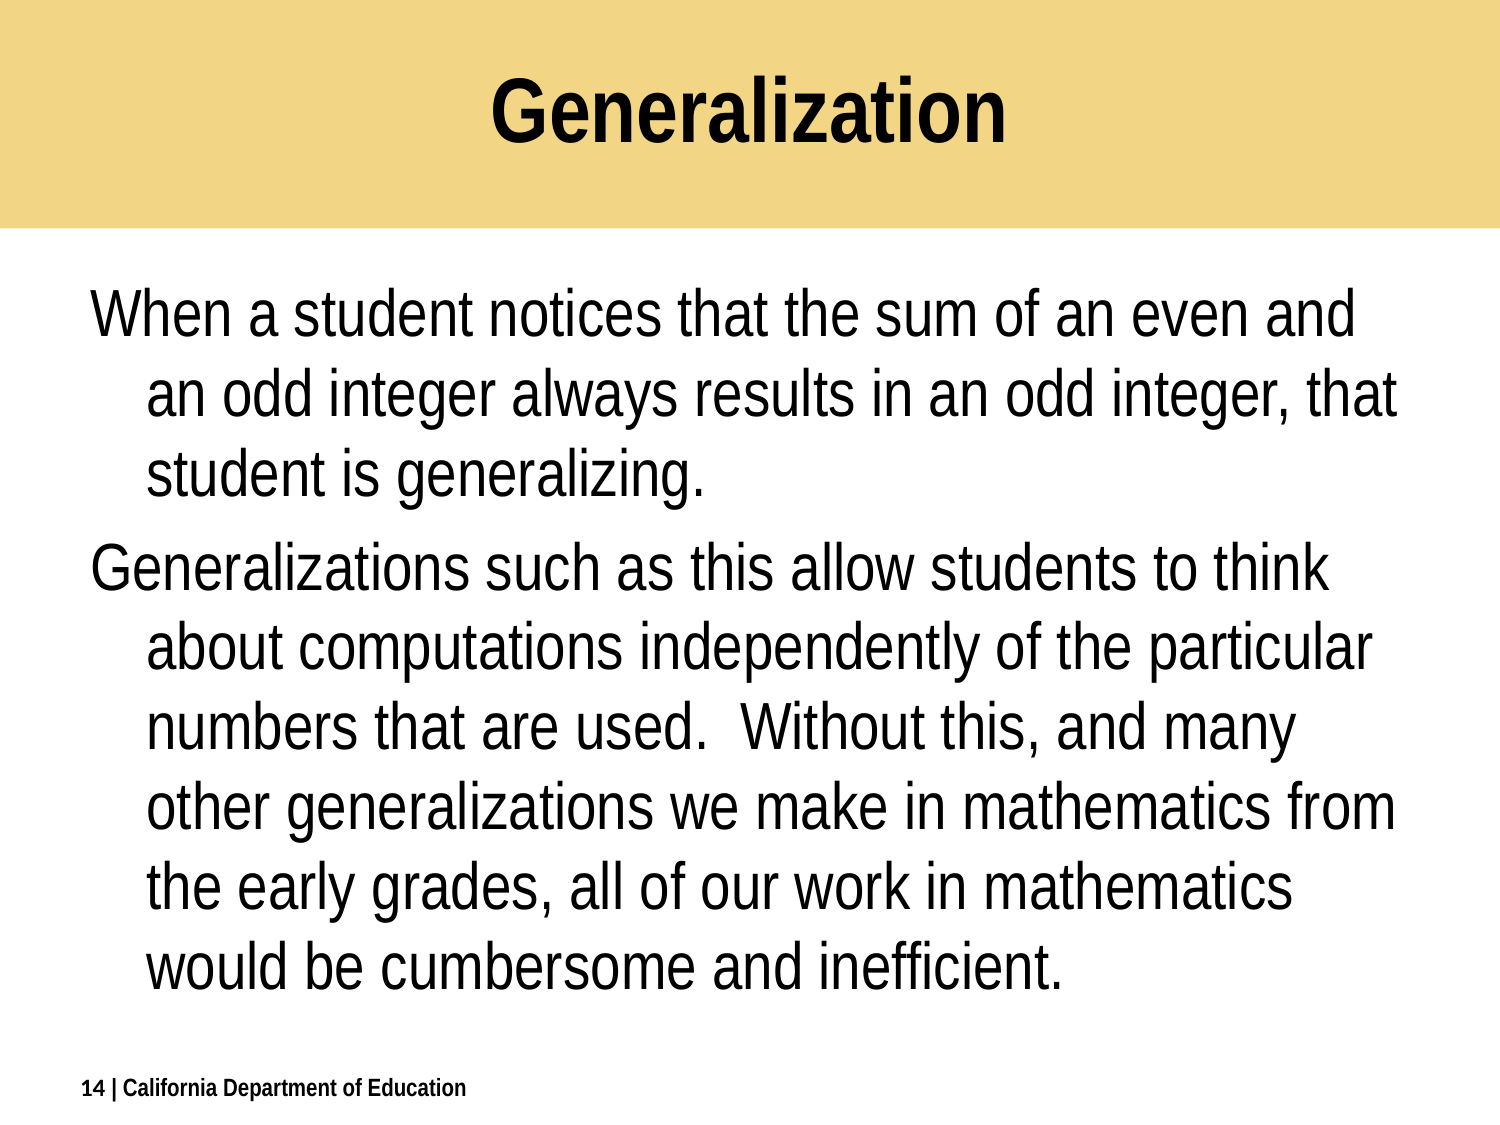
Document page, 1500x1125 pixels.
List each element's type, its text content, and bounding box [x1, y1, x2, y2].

footer | California Department of Education [121, 1064, 699, 1124]
list When a student notices that the sum of an even and an odd integer always results in an odd integer, that student is generalizing. Generalizations such as this allow students to think about computations independently of the particular numbers that are used. Without this, and many other generalizations we make in mathematics from the early grades, all of our work in mathematics would be cumbersome and inefficient. [75, 262, 1425, 1054]
slide_number 14 [55, 1064, 121, 1124]
title Generalization [75, 11, 1425, 200]
